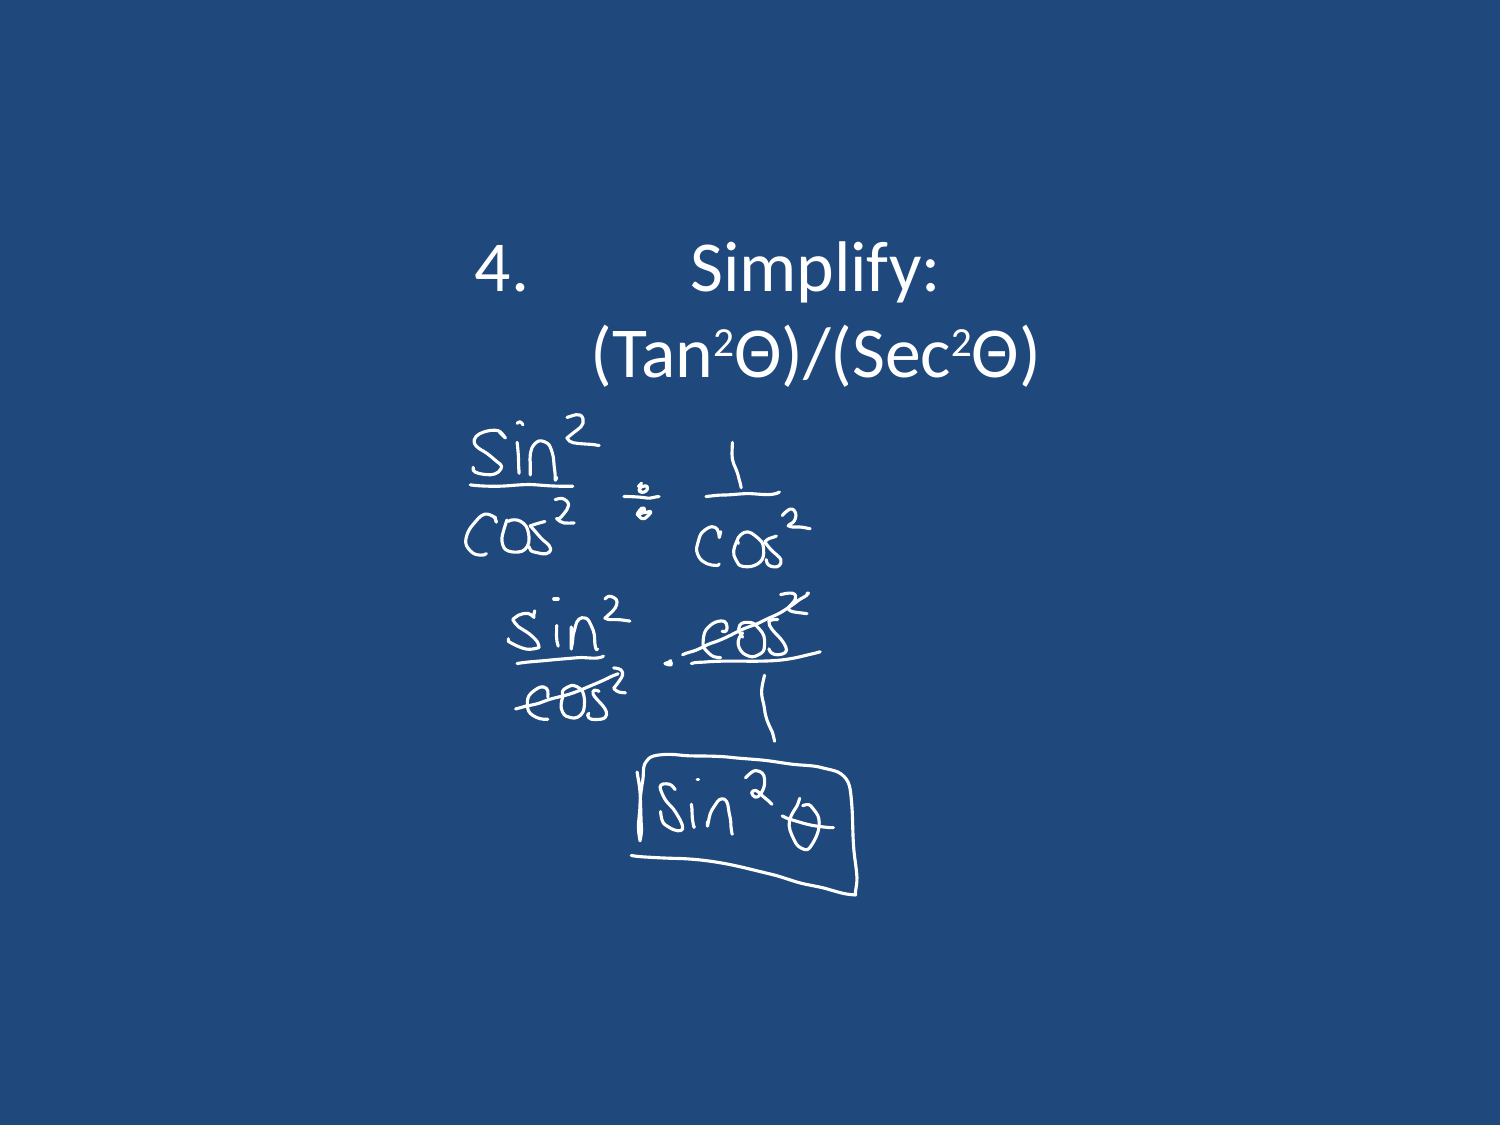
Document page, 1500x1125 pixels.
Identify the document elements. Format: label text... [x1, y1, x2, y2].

title Simplify: (Tan2Θ)/(Sec2Θ) [75, 212, 1425, 400]
